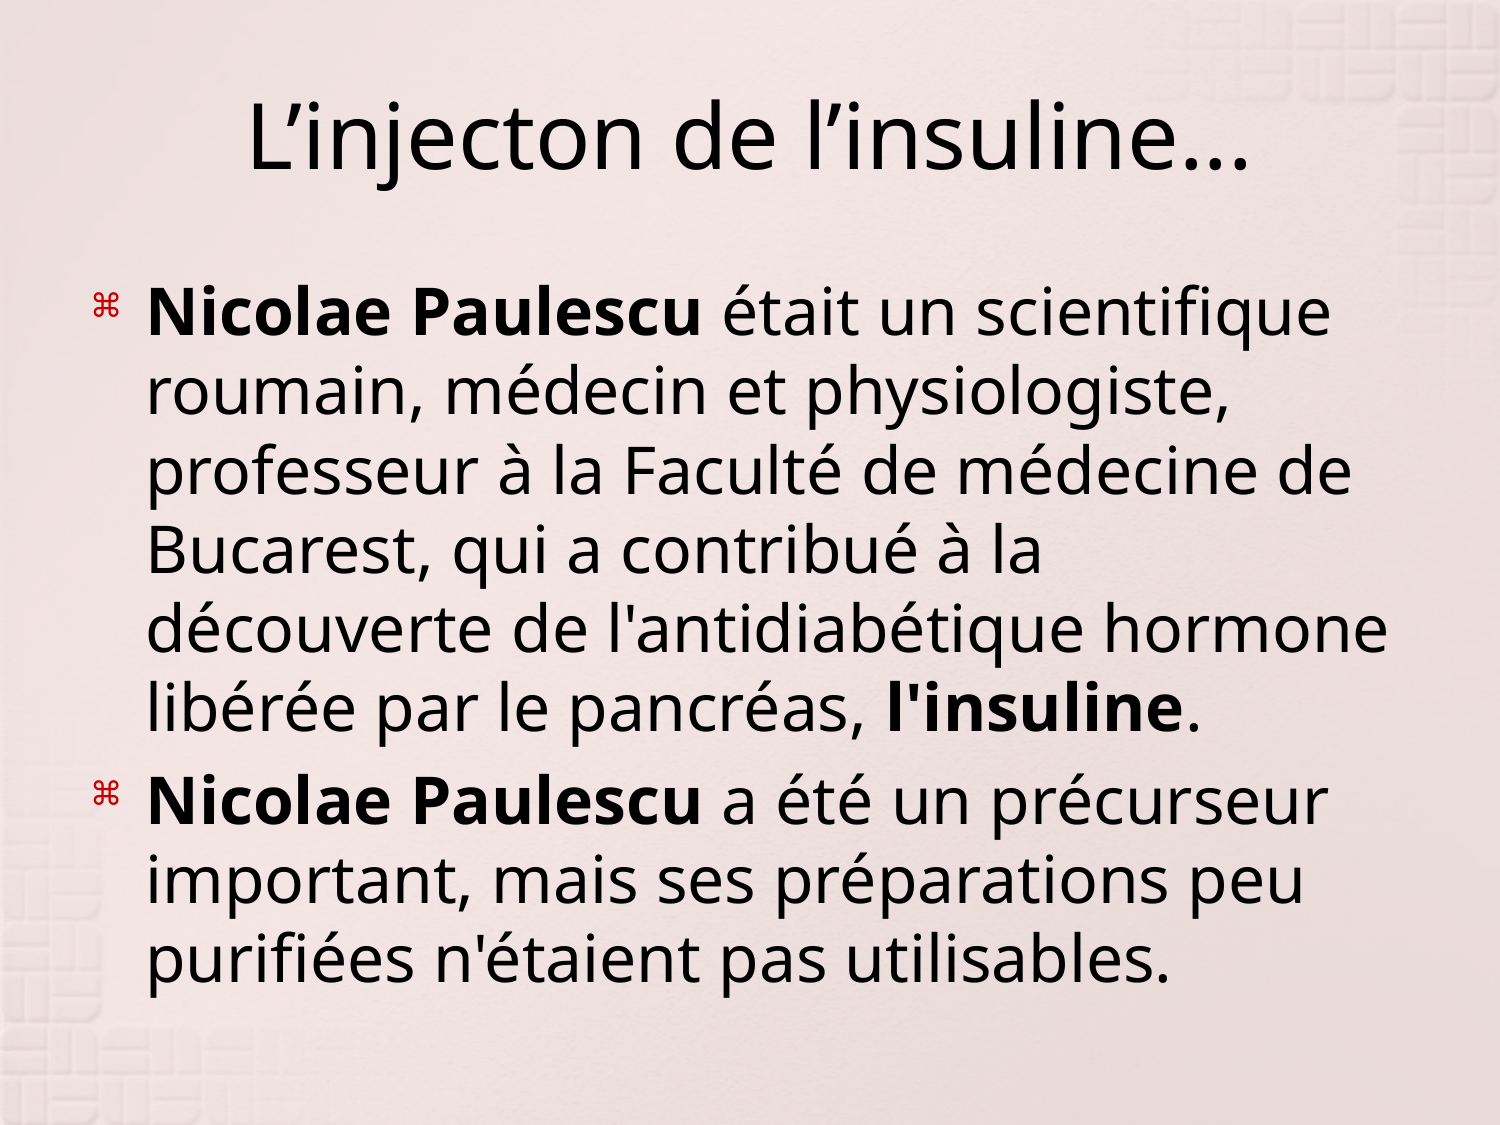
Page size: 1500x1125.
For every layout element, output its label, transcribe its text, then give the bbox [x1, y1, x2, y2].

title L’injecton de l’insuline... [75, 45, 1425, 220]
list Nicolae Paulescu était un scientifique roumain, médecin et physiologiste, professeur à la Faculté de médecine de Bucarest, qui a contribué à la découverte de l'antidiabétique hormone libérée par le pancréas, l'insuline. Nicolae Paulescu a été un précurseur important, mais ses préparations peu purifiées n'étaient pas utilisables. [75, 262, 1425, 1005]
